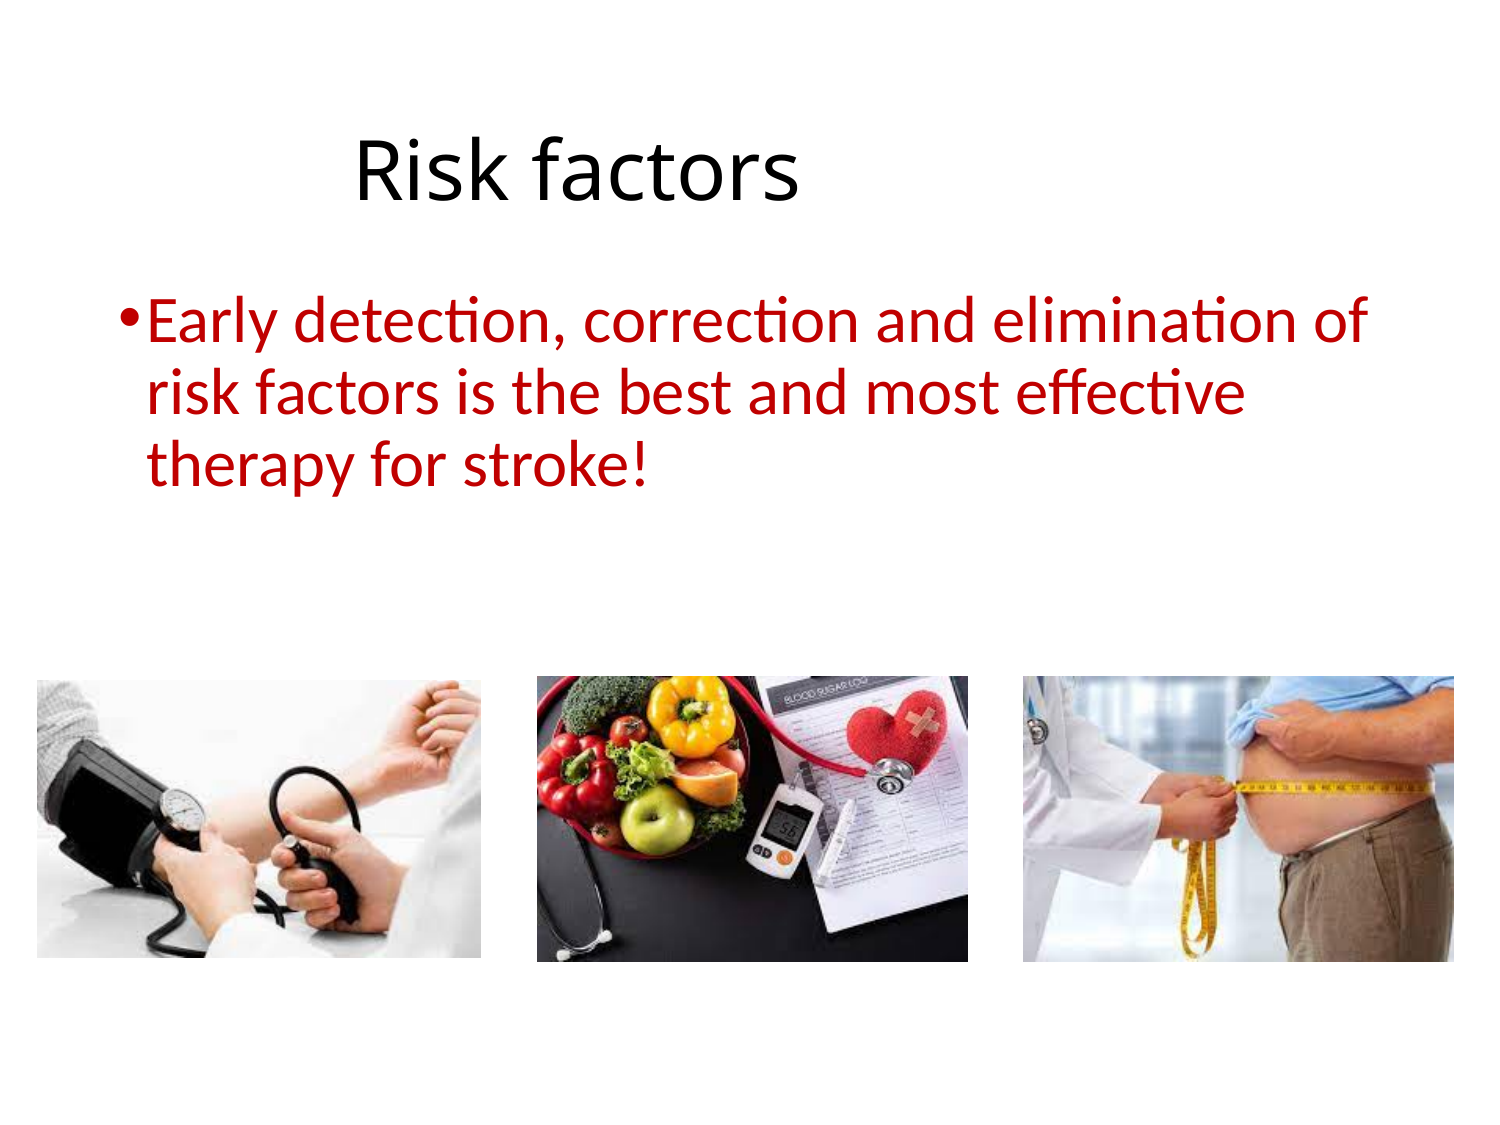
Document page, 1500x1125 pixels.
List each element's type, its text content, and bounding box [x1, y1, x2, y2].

title Risk factors [103, 59, 1397, 277]
list Early detection, correction and elimination of risk factors is the best and most effective therapy for stroke! [103, 277, 1478, 561]
picture [1023, 675, 1454, 962]
picture [537, 675, 968, 962]
picture [37, 680, 481, 958]
